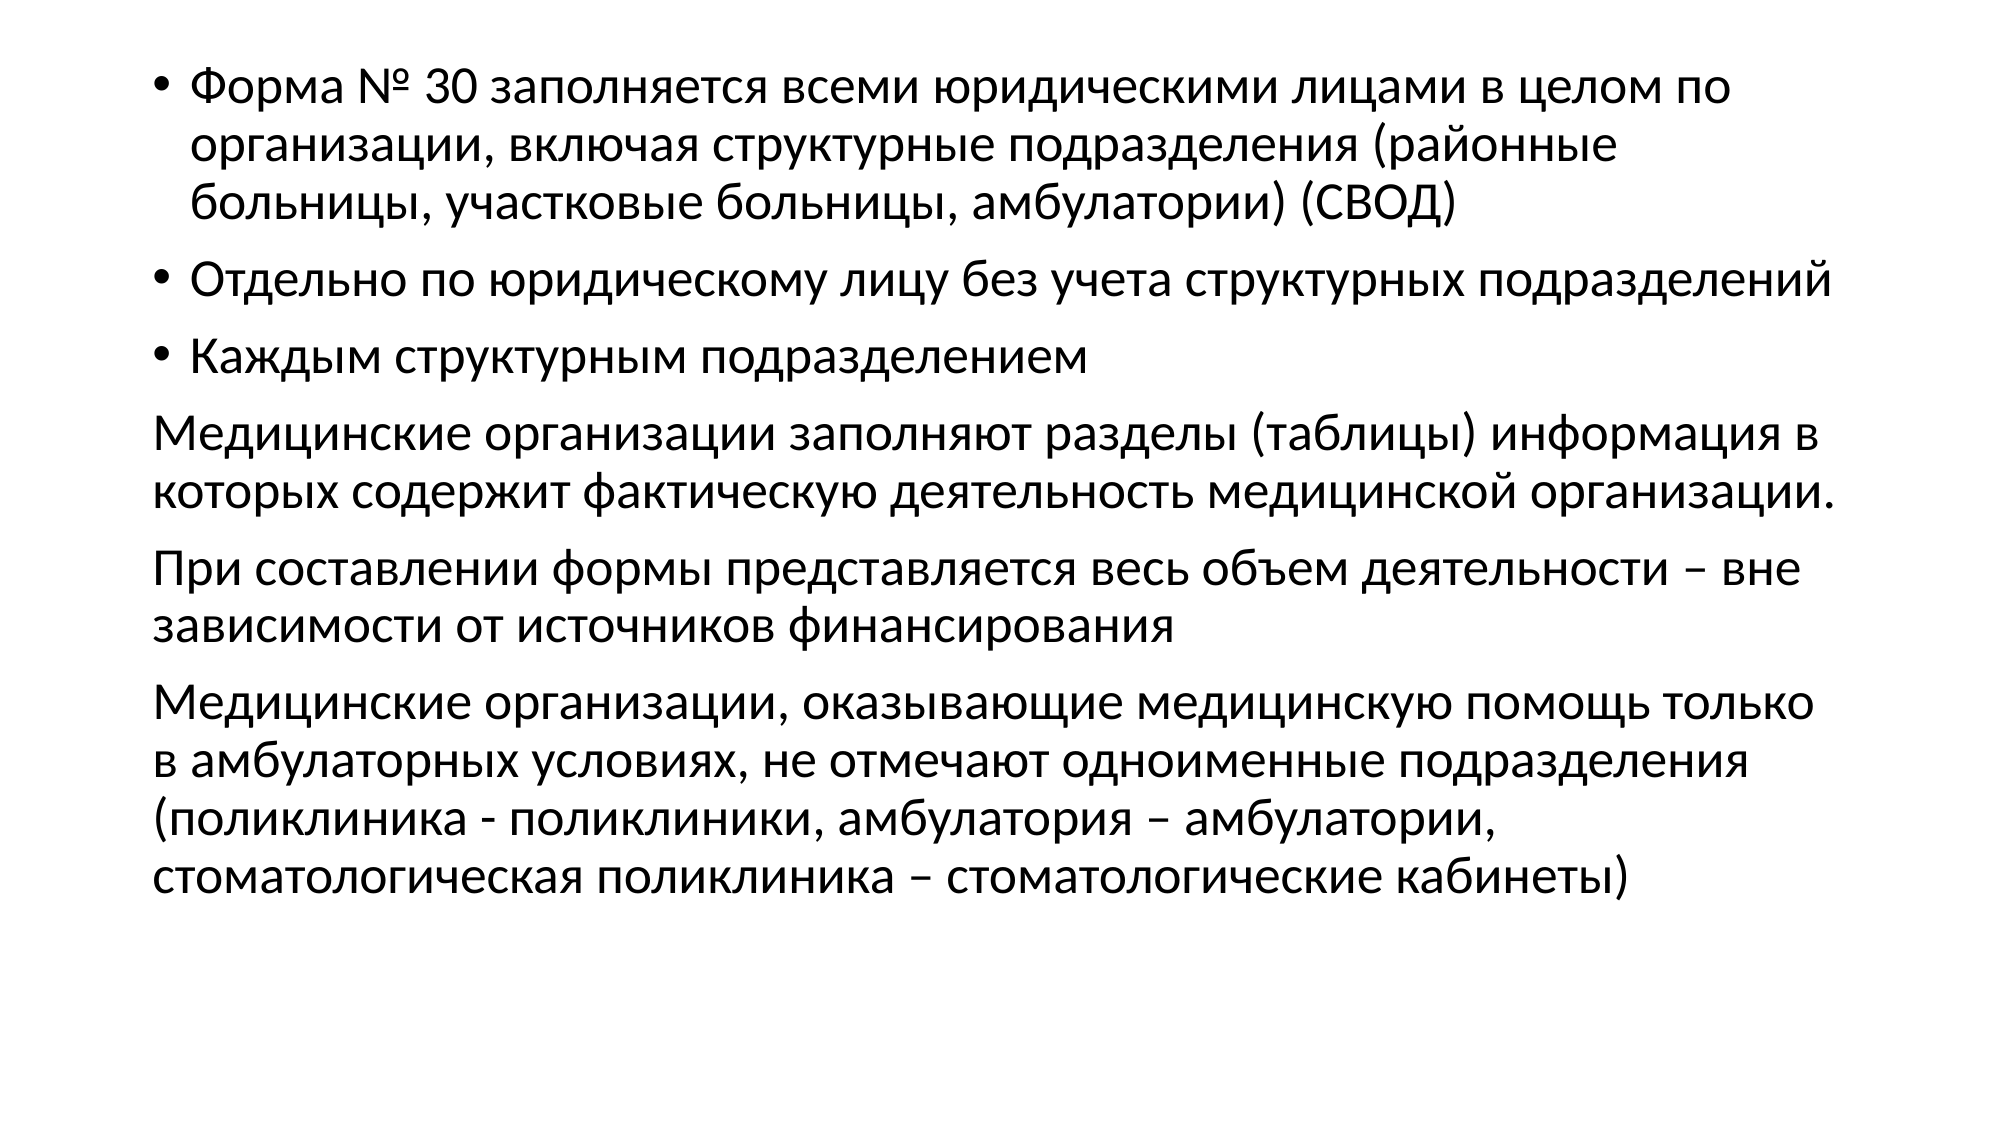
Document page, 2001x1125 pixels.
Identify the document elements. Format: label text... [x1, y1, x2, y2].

list Форма № 30 заполняется всеми юридическими лицами в целом по организации, включая структурные подразделения (районные больницы, участковые больницы, амбулатории) (СВОД) Отдельно по юридическому лицу без учета структурных подразделений Каждым структурным подразделением Медицинские организации заполняют разделы (таблицы) информация в которых содержит фактическую деятельность медицинской организации. При составлении формы представляется весь объем деятельности – вне зависимости от источников финансирования Медицинские организации, оказывающие медицинскую помощь только в амбулаторных условиях, не отмечают одноименные подразделения (поликлиника - поликлиники, амбулатория – амбулатории, стоматологическая поликлиника – стоматологические кабинеты) [137, 50, 1863, 1014]
